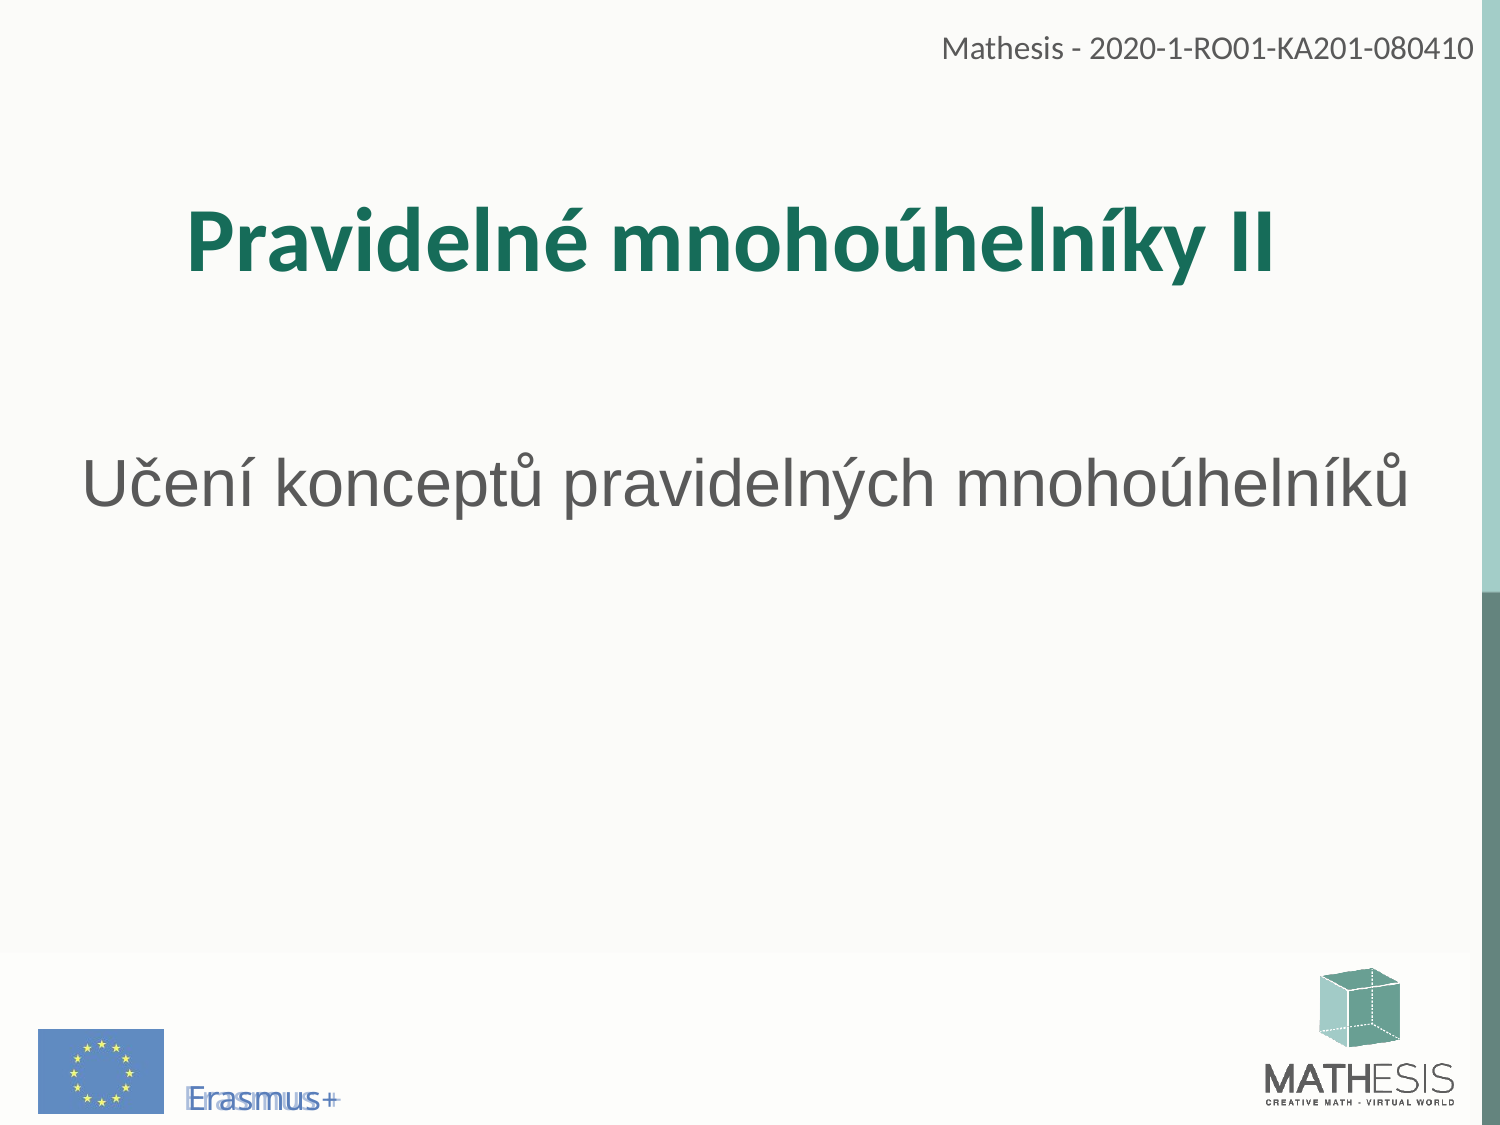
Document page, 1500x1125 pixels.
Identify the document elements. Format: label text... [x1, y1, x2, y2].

title Pravidelné mnohoúhelníky II [53, 172, 1412, 414]
subtitle Učení konceptů pravidelných mnohoúhelníků [53, 432, 1459, 721]
